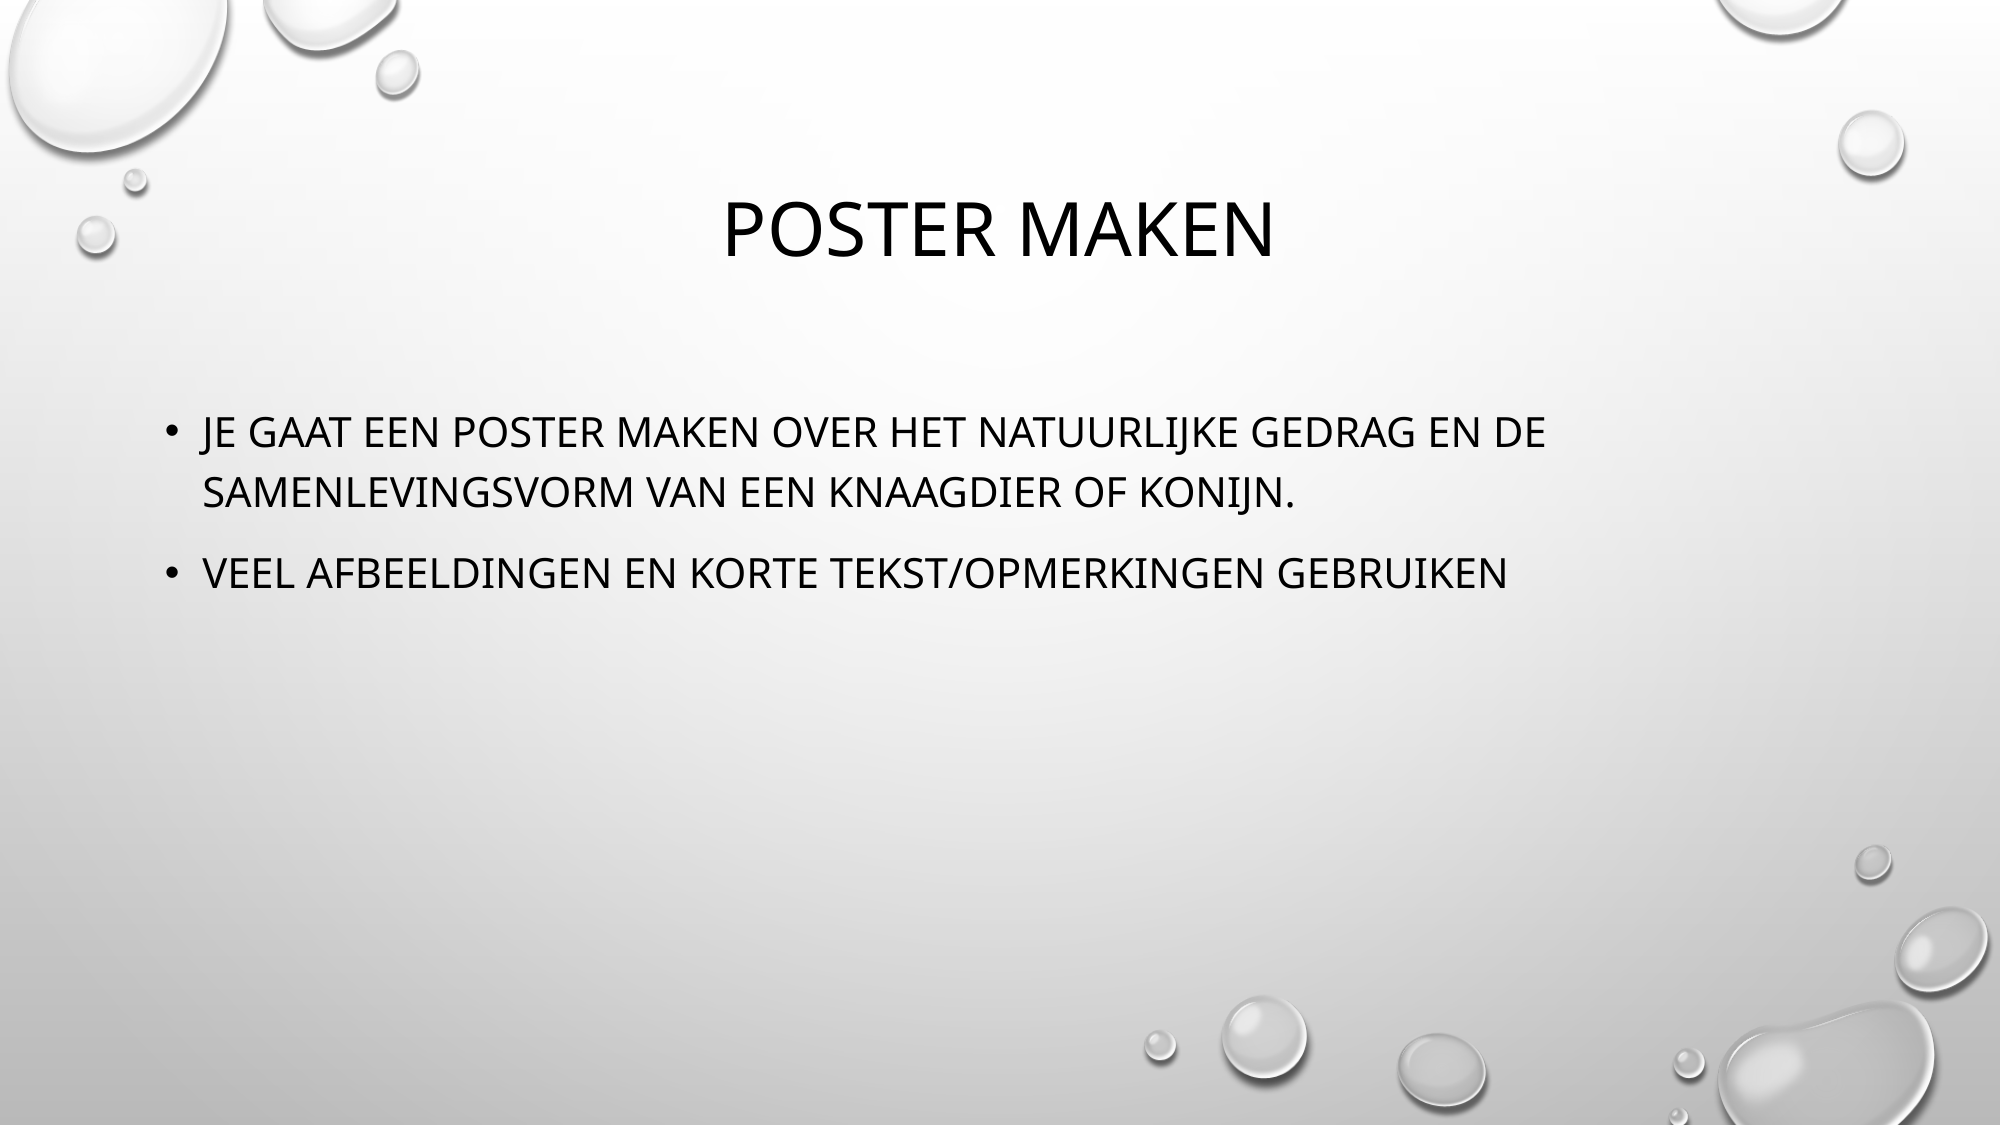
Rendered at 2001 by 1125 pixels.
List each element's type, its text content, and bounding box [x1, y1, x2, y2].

list Je gaat een poster maken over het natuurlijke gedrag en de samenlevingsvorm van een knaagdier of konijn. Veel afbeeldingen en korte tekst/opmerkingen gebruiken [149, 388, 1850, 950]
picture [0, 0, 2000, 1125]
title Poster maken [149, 101, 1851, 364]
